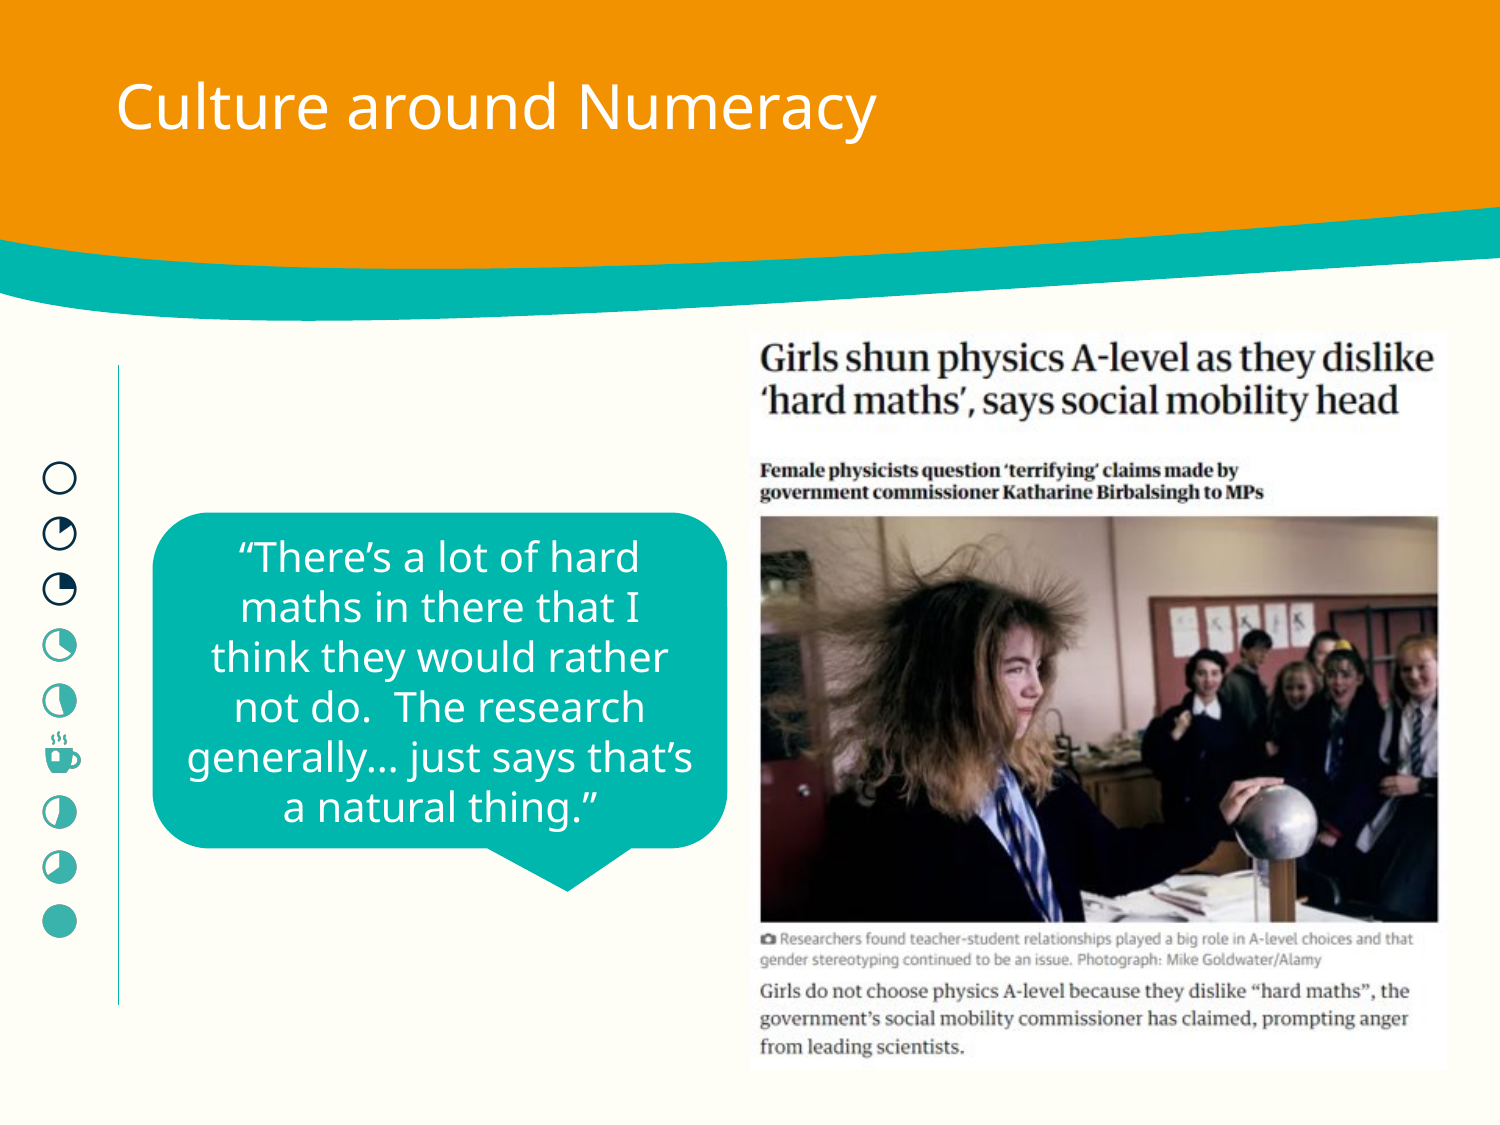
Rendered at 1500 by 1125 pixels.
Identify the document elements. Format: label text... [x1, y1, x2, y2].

picture [38, 624, 81, 666]
picture [38, 512, 81, 555]
picture [38, 846, 81, 888]
picture [38, 791, 81, 833]
picture [38, 679, 81, 722]
picture [36, 725, 90, 779]
text_box “There’s a lot of hard maths in there that I think they would rather not do. The research generally… just says that’s a natural thing.” [152, 512, 728, 892]
picture [38, 568, 81, 610]
list Culture around Numeracy [100, 67, 1411, 258]
picture [38, 457, 81, 499]
picture [38, 900, 81, 942]
picture [749, 332, 1447, 1070]
